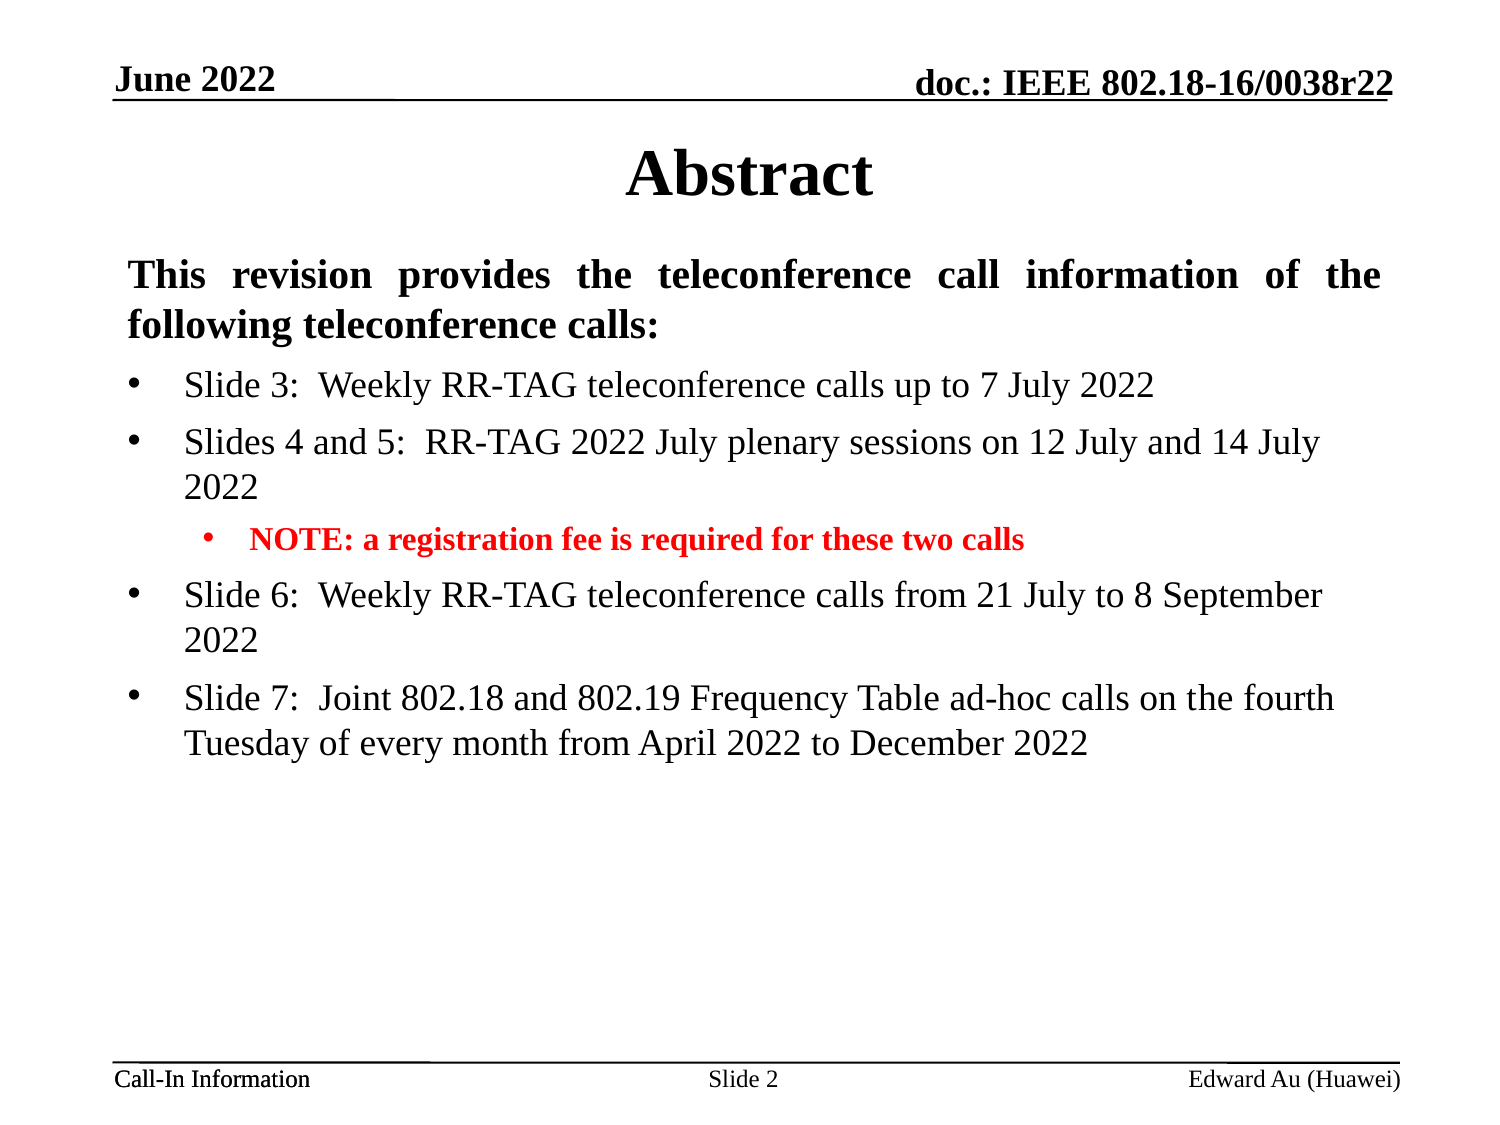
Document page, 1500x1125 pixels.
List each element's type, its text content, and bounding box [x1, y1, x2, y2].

footer Edward Au (Huawei) [878, 1061, 1402, 1093]
slide_number Slide 2 [687, 1061, 800, 1123]
list This revision provides the teleconference call information of the following teleconference calls: Slide 3: Weekly RR-TAG teleconference calls up to 7 July 2022 Slides 4 and 5: RR-TAG 2022 July plenary sessions on 12 July and 14 July 2022 NOTE: a registration fee is required for these two calls Slide 6: Weekly RR-TAG teleconference calls from 21 July to 8 September 2022 Slide 7: Joint 802.18 and 802.19 Frequency Table ad-hoc calls on the fourth Tuesday of every month from April 2022 to December 2022 [112, 178, 1398, 832]
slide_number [114, 54, 476, 100]
title Abstract [112, 112, 1388, 178]
